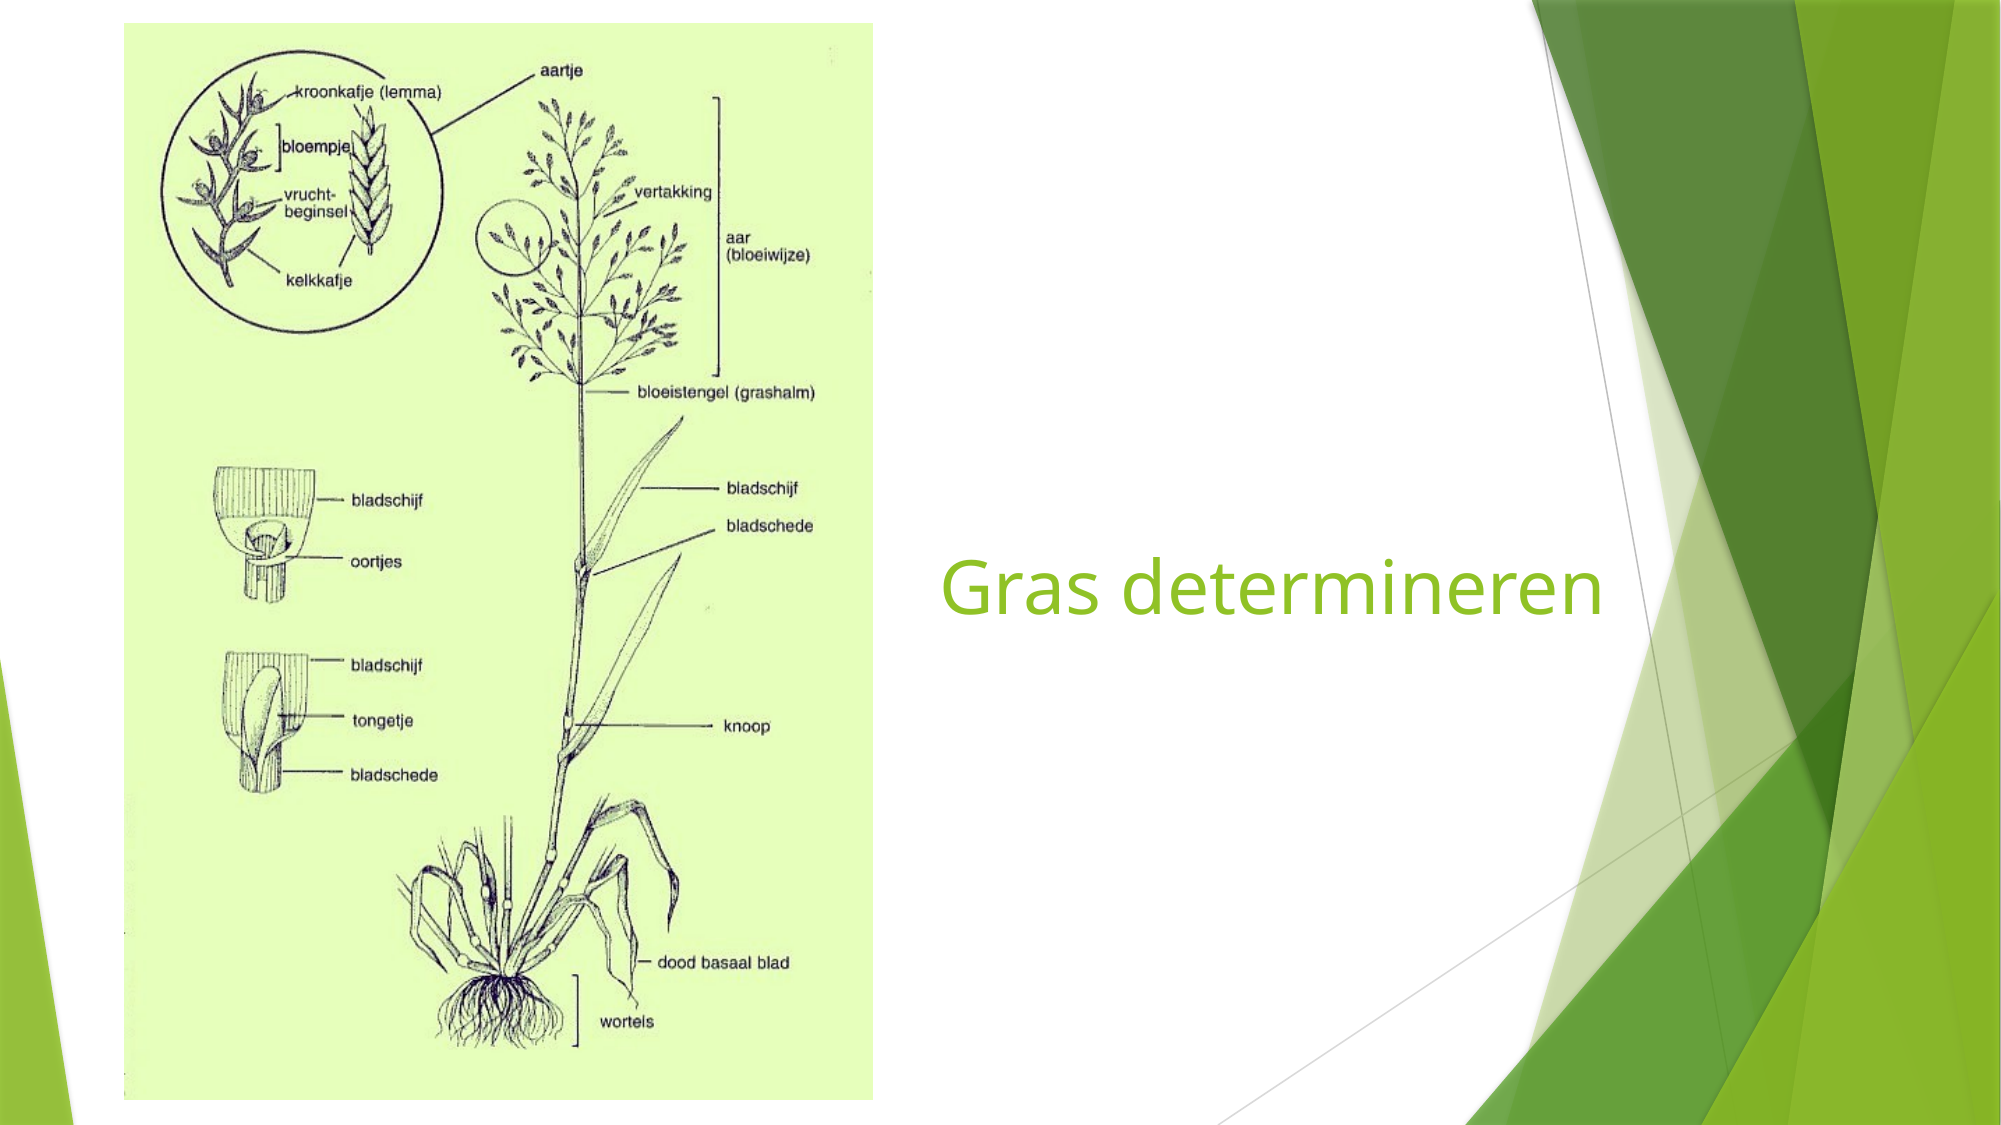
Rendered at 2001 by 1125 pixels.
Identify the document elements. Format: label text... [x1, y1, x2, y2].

title Gras determineren [924, 532, 1714, 667]
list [123, 23, 874, 1101]
